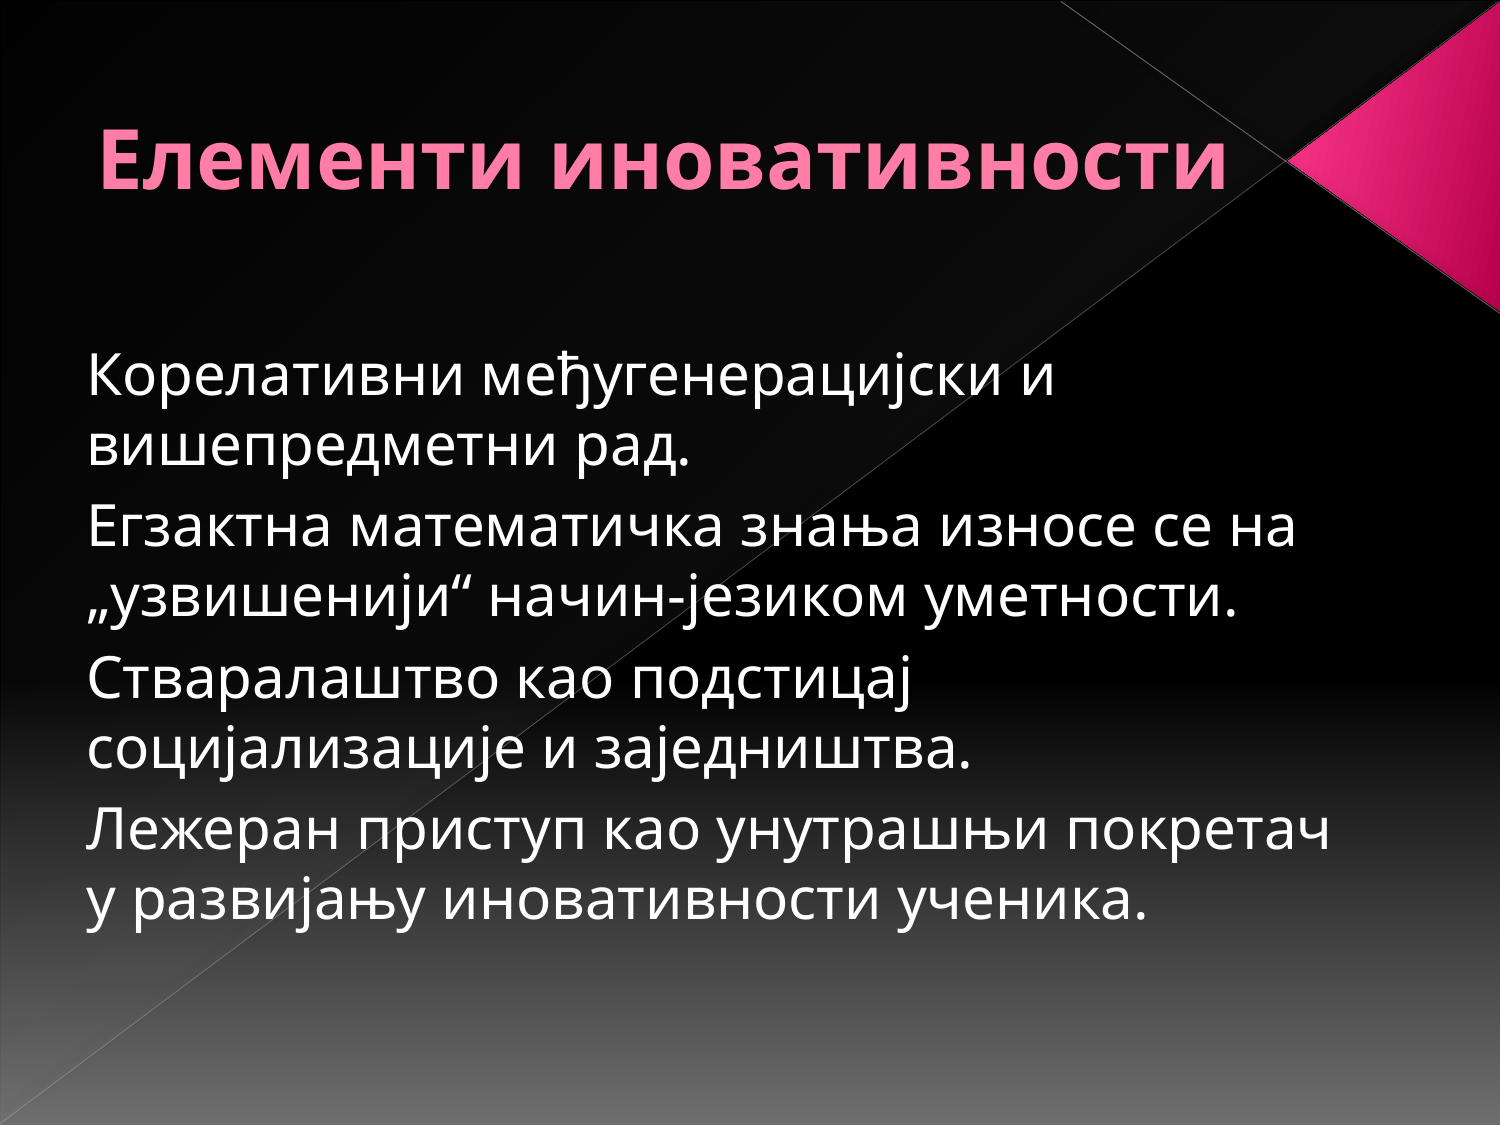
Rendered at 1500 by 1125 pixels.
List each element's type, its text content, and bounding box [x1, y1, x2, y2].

list Корелативни међугенерацијски и вишепредметни рад. Егзактна математичка знања износе се на „узвишенији“ начин-језиком уметности. Стваралаштво као подстицај социјализације и заједништва. Лежеран приступ као унутрашњи покретач у развијању иновативности ученика. [62, 267, 1363, 1063]
title Елементи иновативности [62, 44, 1250, 267]
